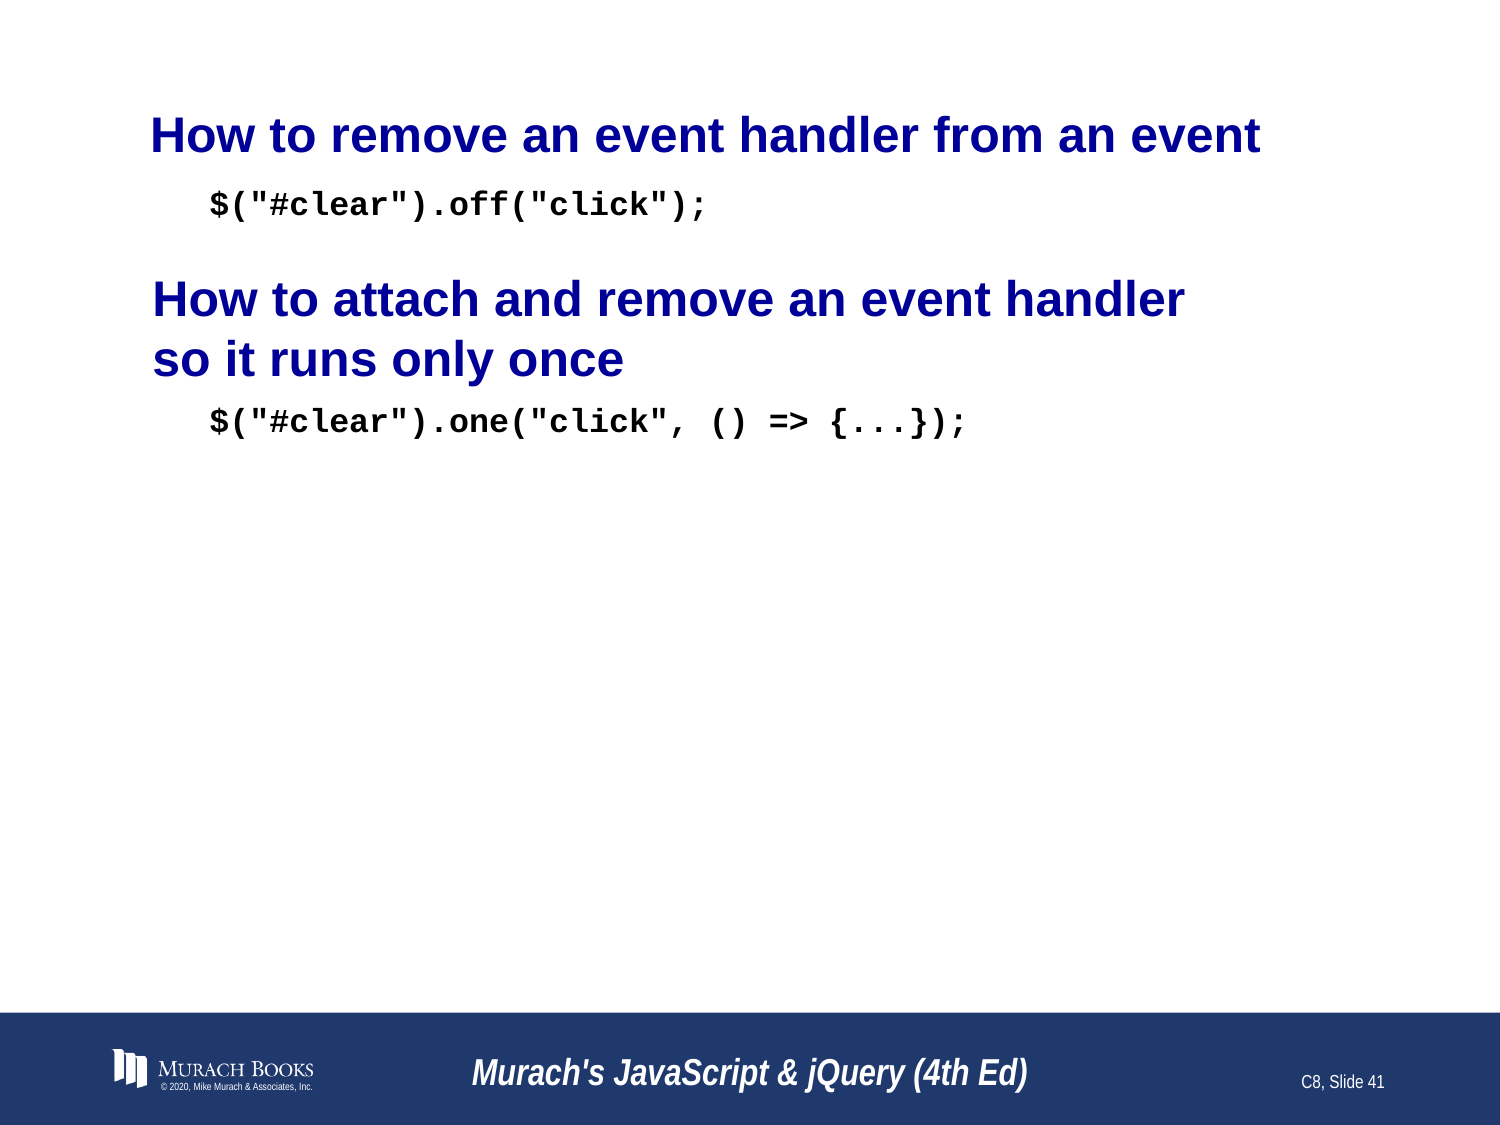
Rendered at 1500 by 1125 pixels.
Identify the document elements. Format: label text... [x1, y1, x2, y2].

slide_number Murach's JavaScript & jQuery (4th Ed) [463, 1025, 1050, 1100]
slide_number C8, Slide 41 [1087, 1025, 1400, 1100]
title How to remove an event handler from an event [150, 102, 1350, 164]
footer © 2020, Mike Murach & Associates, Inc. [12, 1025, 463, 1100]
list $("#clear").off("click"); How to attach and remove an event handler so it runs only once $("#clear").one("click", () => {...}); [137, 174, 1350, 975]
